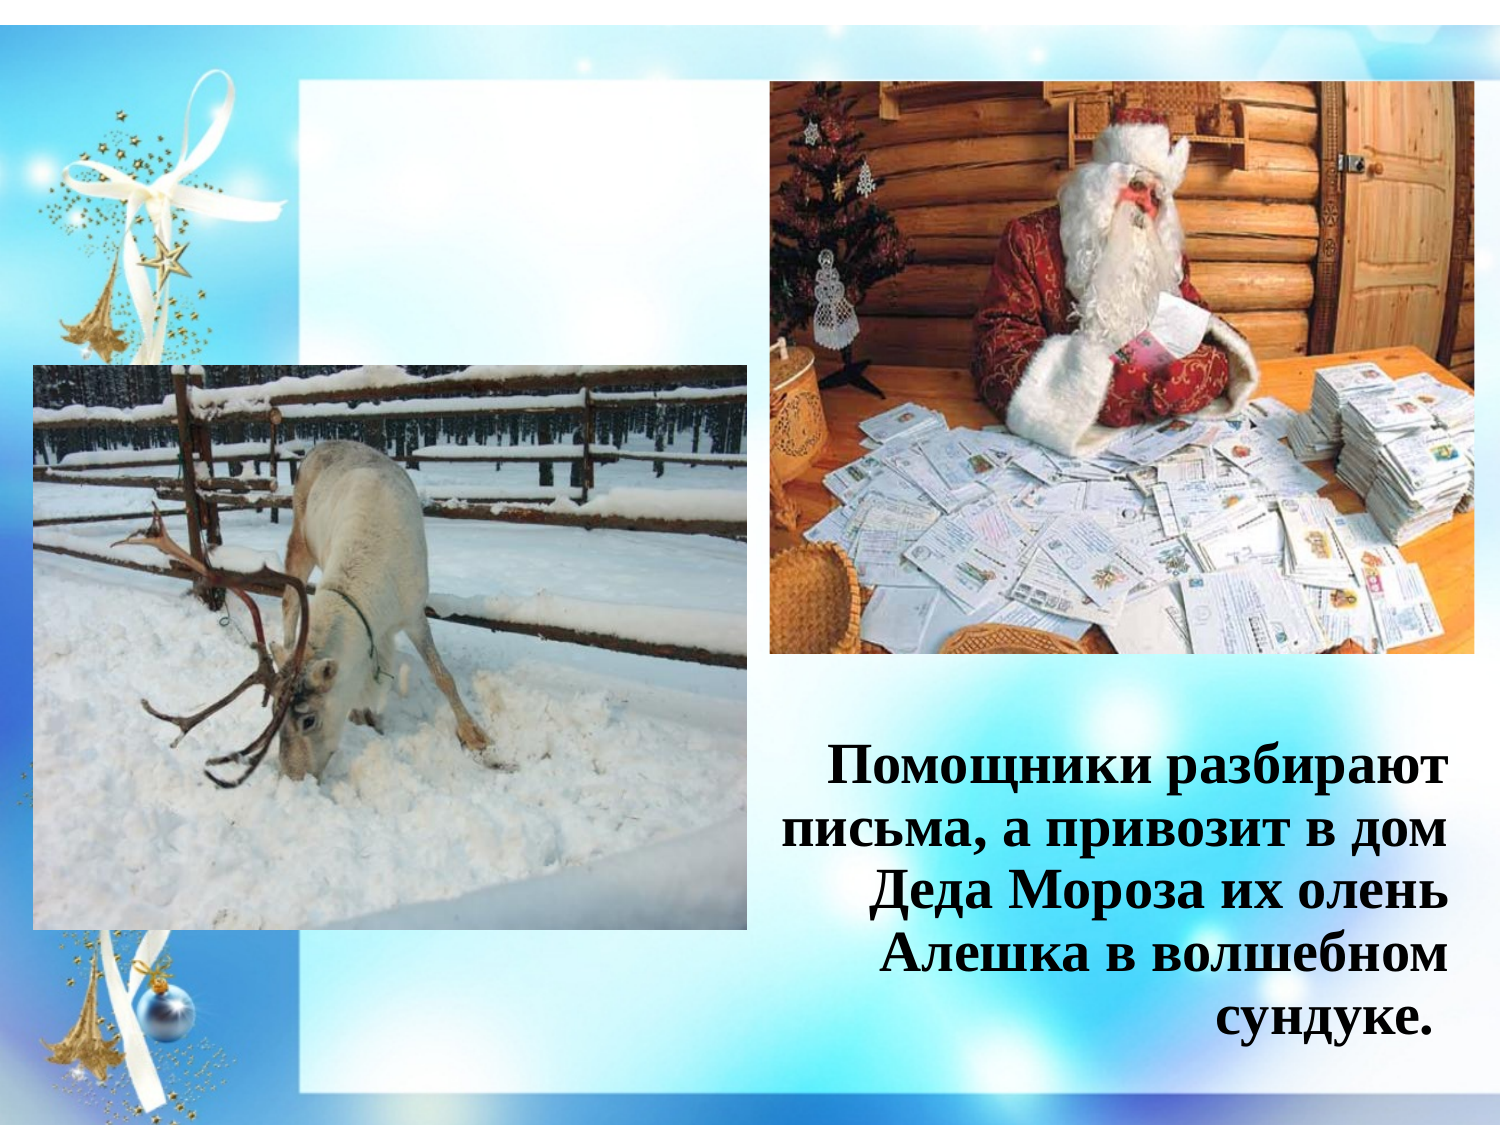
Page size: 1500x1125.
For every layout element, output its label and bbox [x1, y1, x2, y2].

list [32, 365, 747, 930]
list [769, 80, 1475, 655]
picture [0, 25, 1500, 1125]
